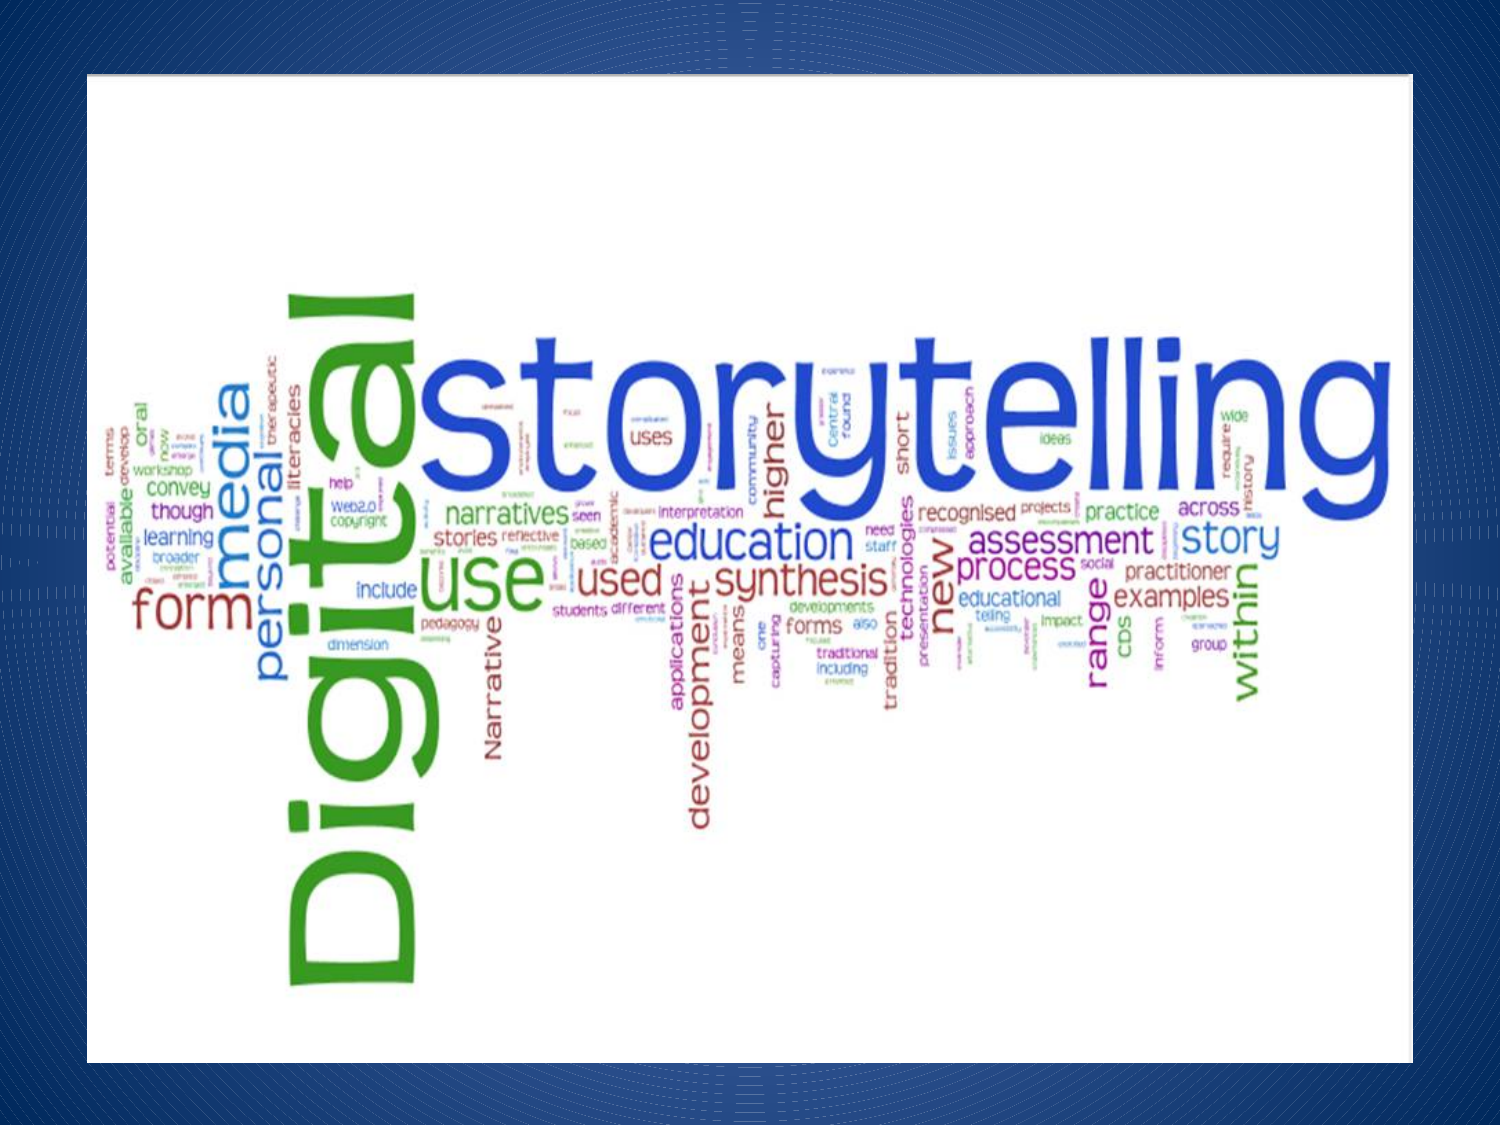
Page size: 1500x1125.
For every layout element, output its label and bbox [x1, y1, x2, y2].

picture [87, 74, 1413, 1063]
